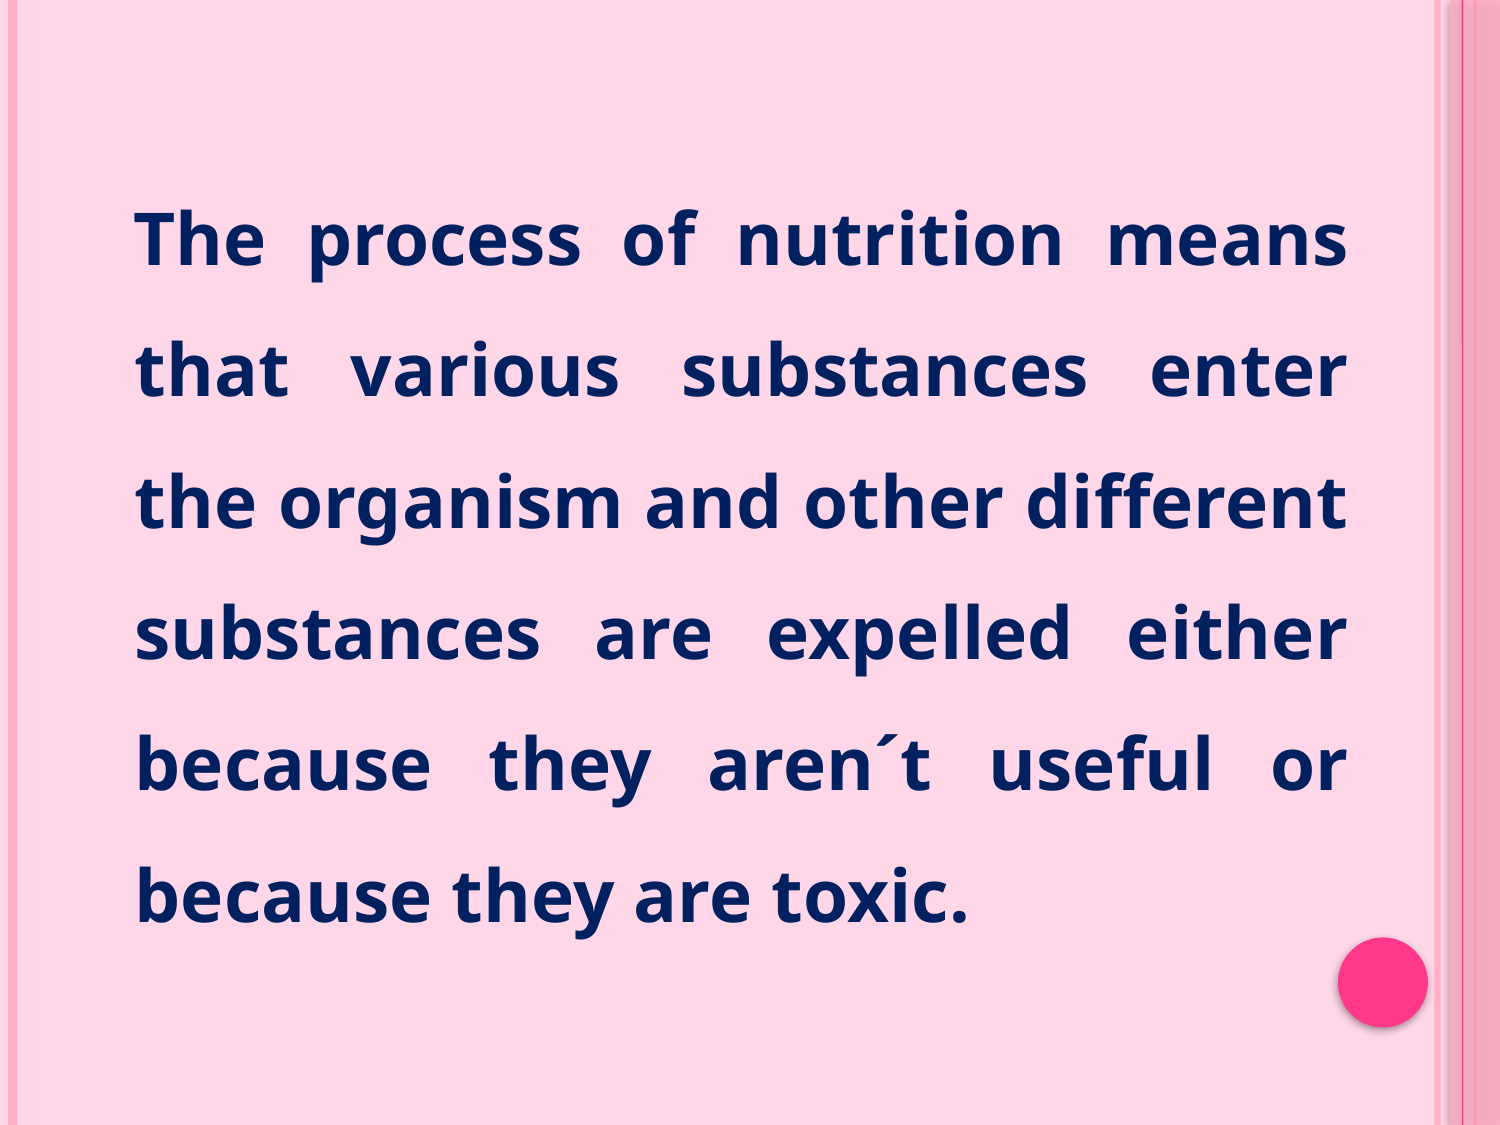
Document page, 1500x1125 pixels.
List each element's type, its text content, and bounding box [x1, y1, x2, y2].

list The process of nutrition means that various substances enter the organism and other different substances are expelled either because they aren´t useful or because they are toxic. [75, 66, 1365, 1062]
